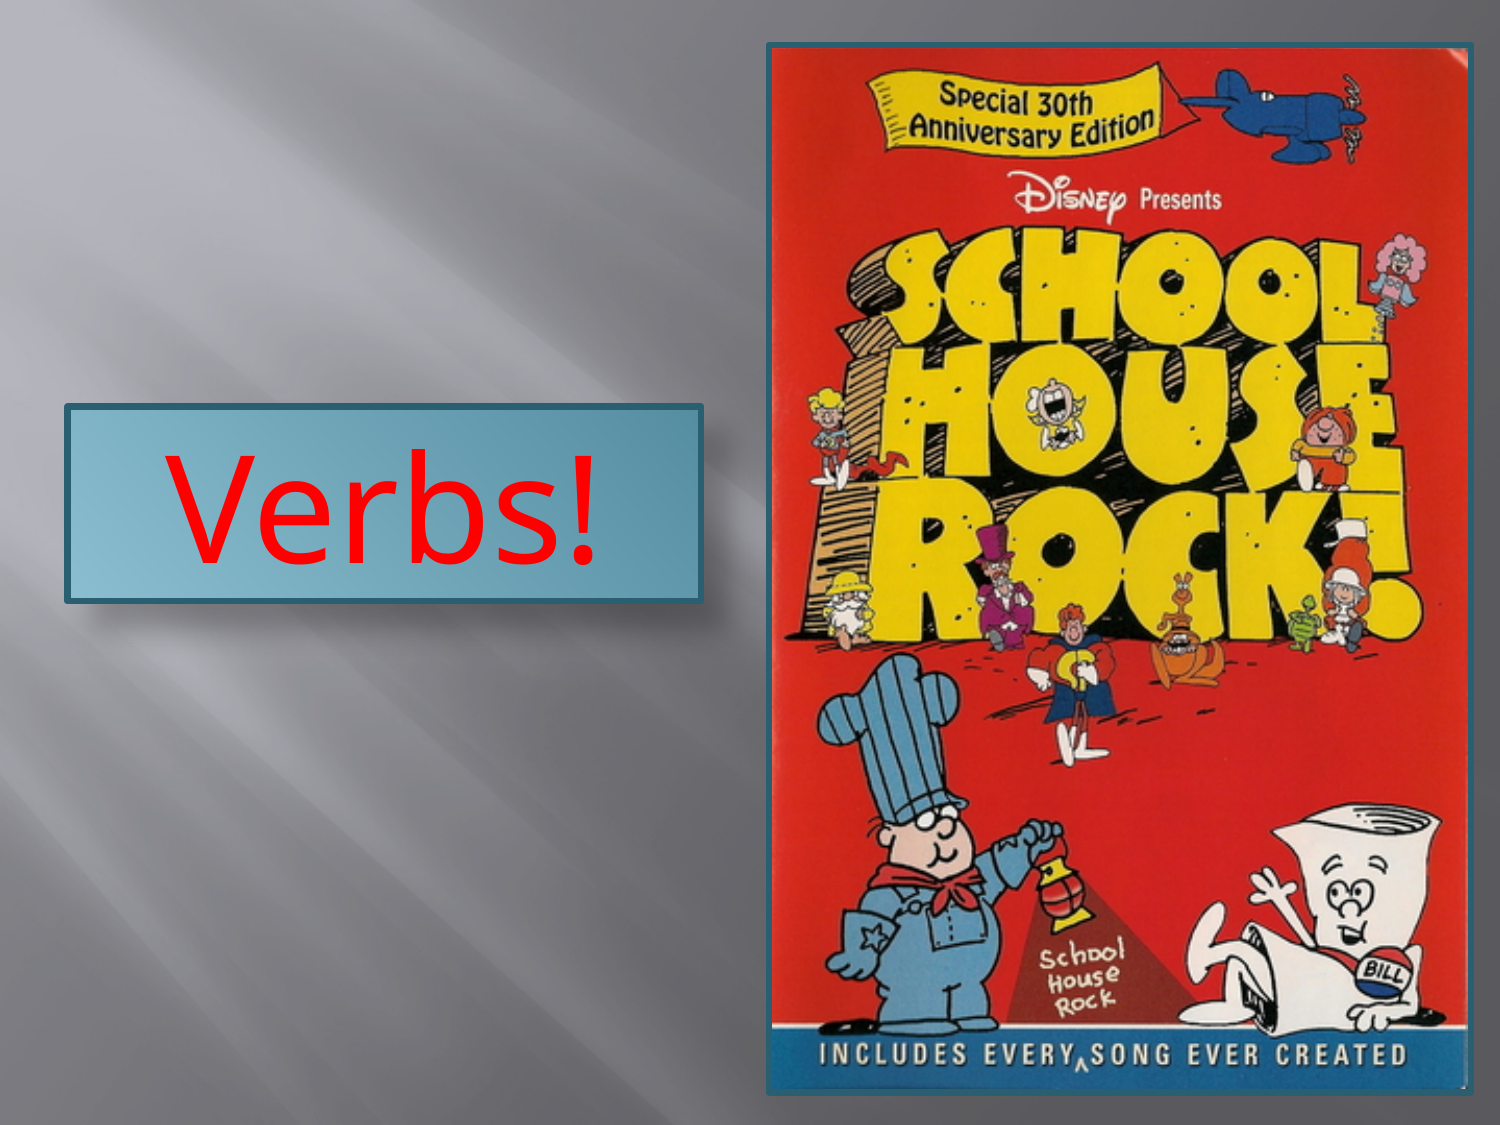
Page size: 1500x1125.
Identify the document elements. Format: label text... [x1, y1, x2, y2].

text_box Verbs! [67, 406, 702, 602]
picture [771, 47, 1469, 1090]
